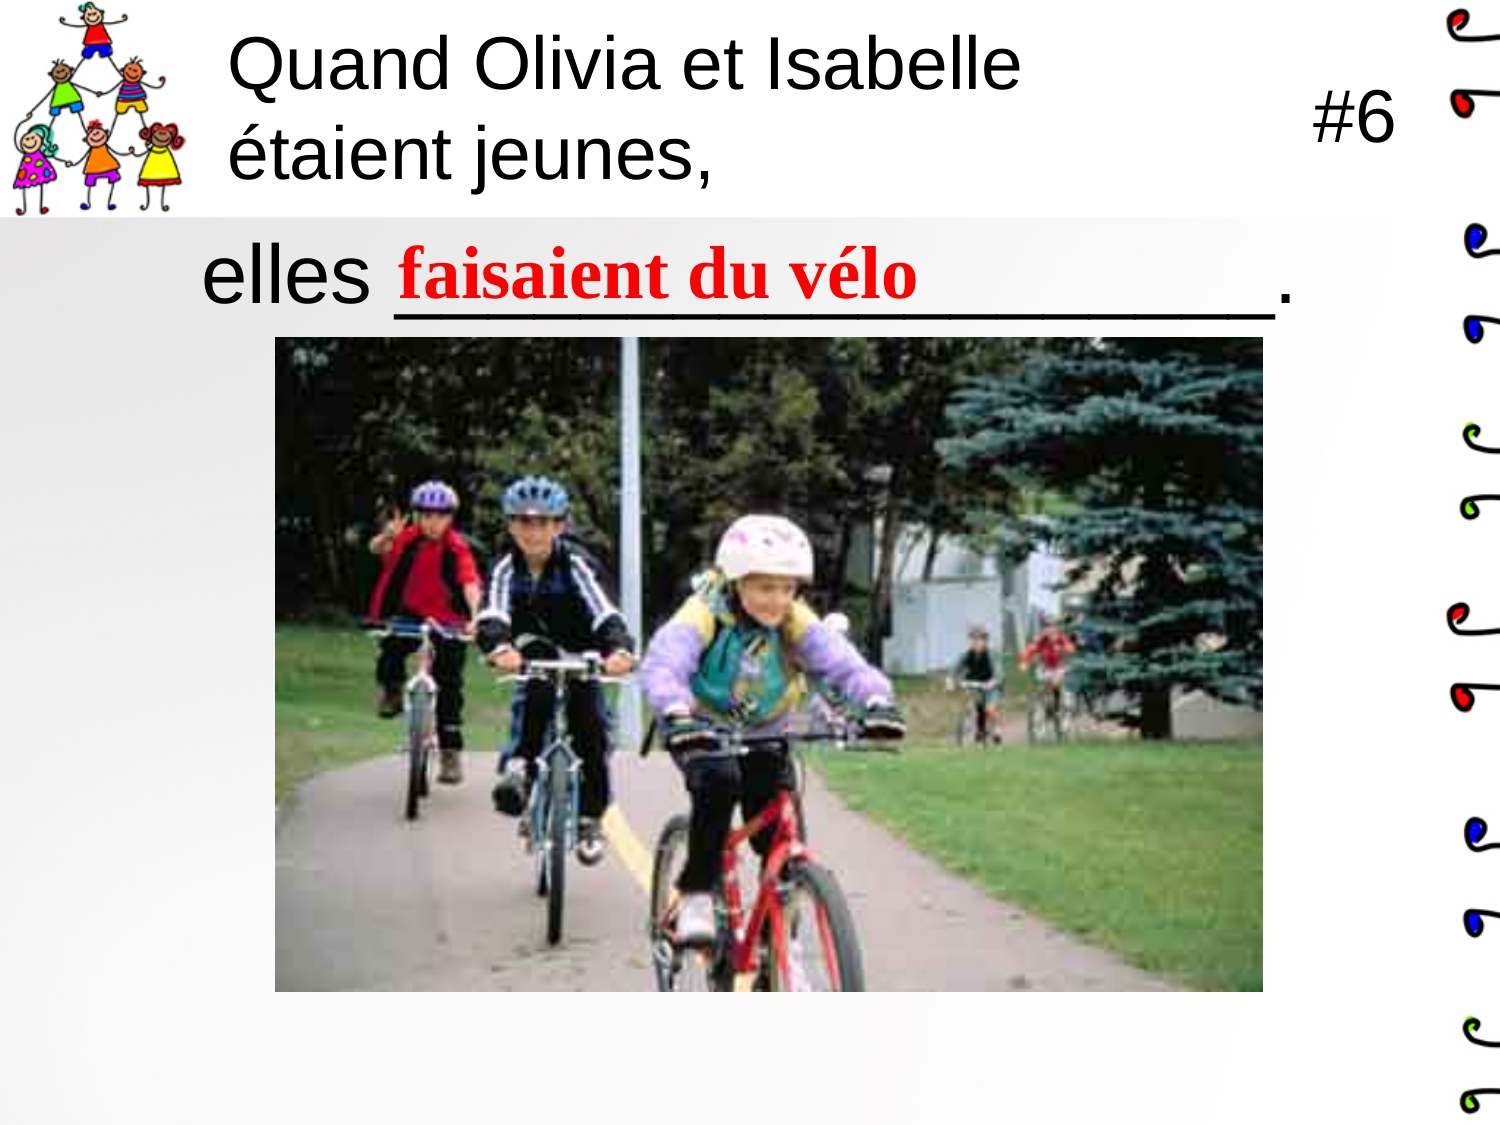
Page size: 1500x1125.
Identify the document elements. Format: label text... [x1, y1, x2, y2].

text_box #6 [441, 24, 1413, 200]
title Quand Olivia et Isabelle étaient jeunes, [212, 16, 1463, 192]
picture [0, 0, 1500, 1125]
list elles ___________________. [37, 212, 1463, 813]
text_box faisaient du vélo [383, 216, 1288, 322]
